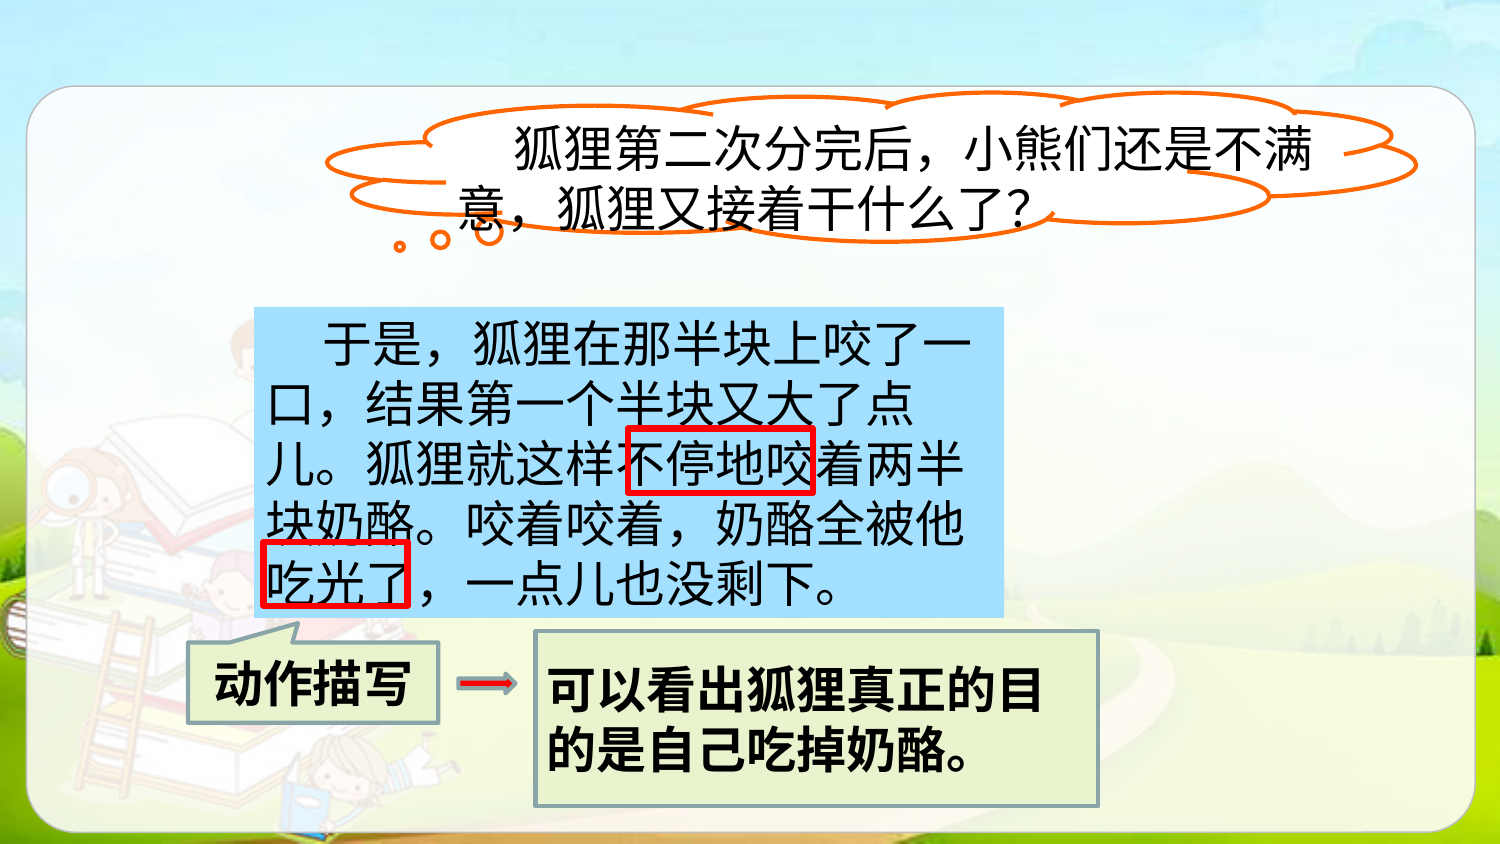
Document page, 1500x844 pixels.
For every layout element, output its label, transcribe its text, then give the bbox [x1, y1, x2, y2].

text_box [261, 540, 410, 608]
text_box 可以看出狐狸真正的目的是自己吃掉奶酪。 [533, 629, 1100, 808]
picture [0, 0, 1500, 844]
text_box [626, 427, 815, 495]
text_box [327, 91, 1416, 248]
text_box [456, 671, 518, 696]
text_box 动作描写 [185, 621, 441, 725]
text_box 于是，狐狸在那半块上咬了一口，结果第一个半块又大了点儿。狐狸就这样不停地咬着两半块奶酪。咬着咬着，奶酪全被他吃光了，一点儿也没剩下。 [254, 306, 1005, 618]
